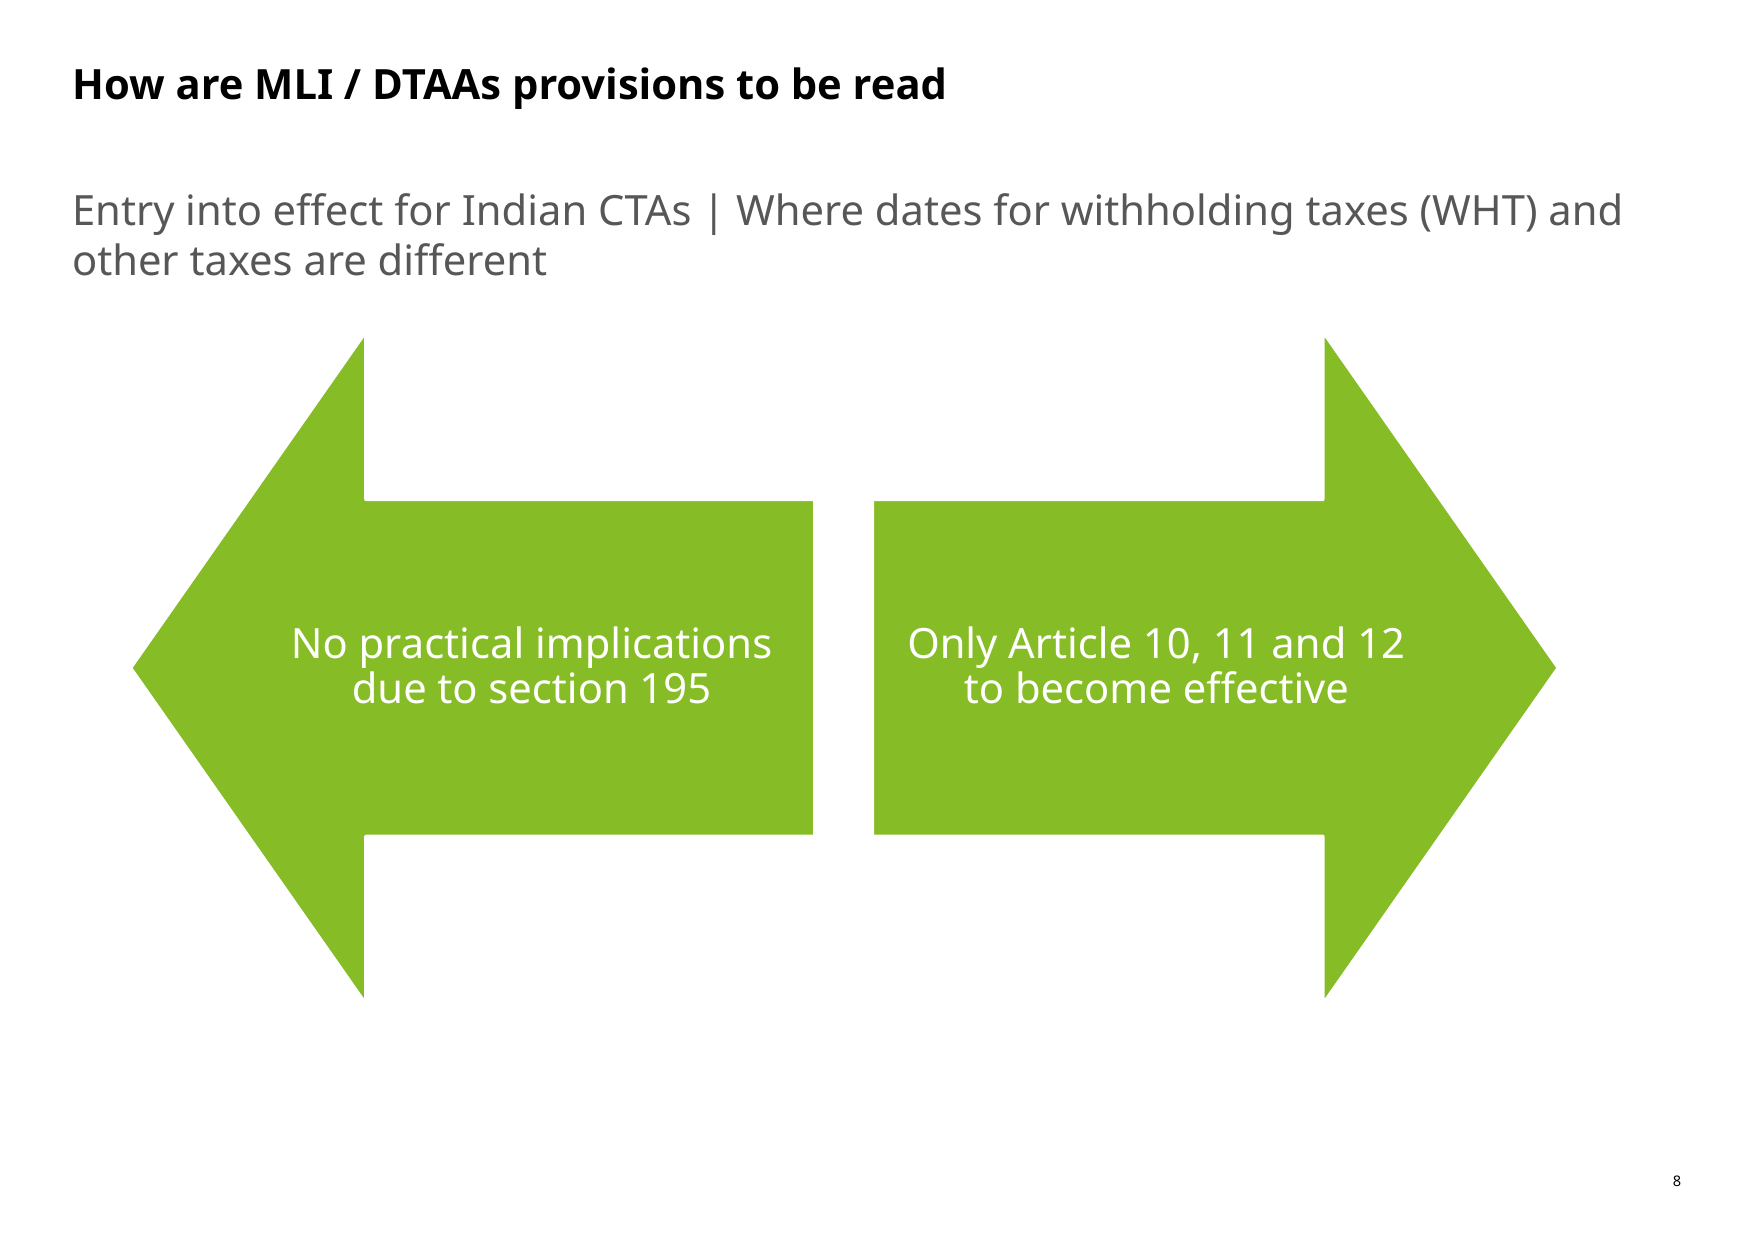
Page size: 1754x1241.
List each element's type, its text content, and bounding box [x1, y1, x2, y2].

title How are MLI / DTAAs provisions to be read [72, 57, 1678, 118]
list Entry into effect for Indian CTAs | Where dates for withholding taxes (WHT) and other taxes are different [72, 183, 1678, 321]
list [134, 320, 1554, 1016]
